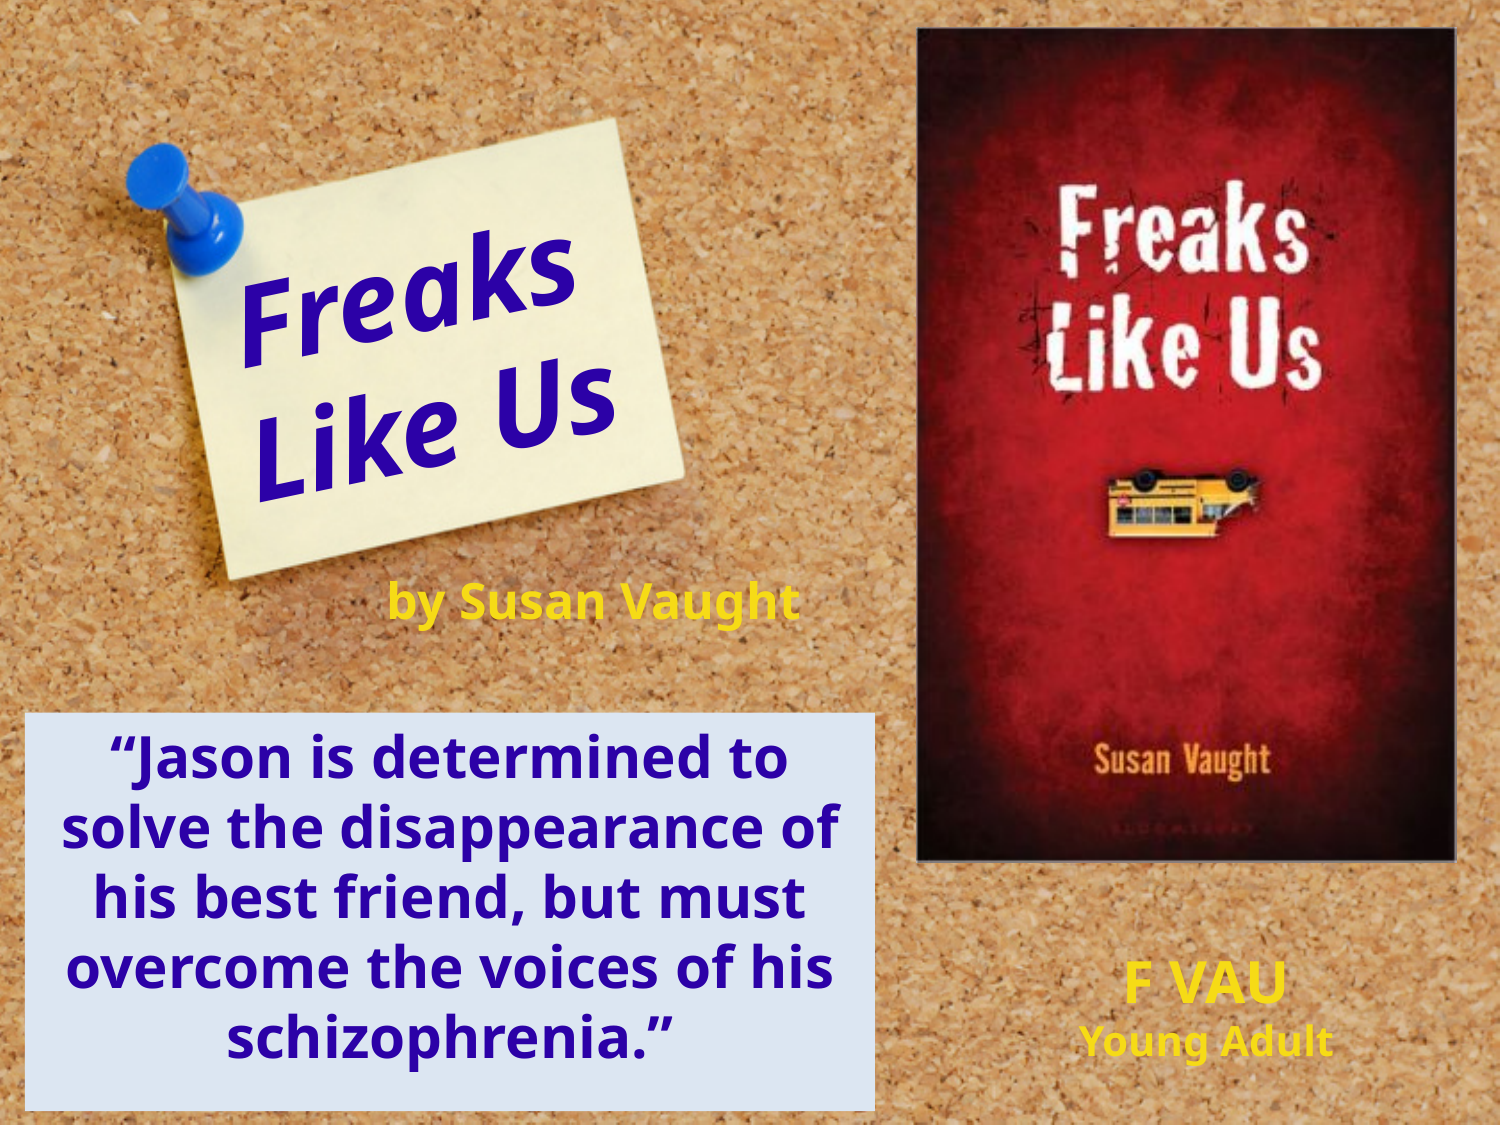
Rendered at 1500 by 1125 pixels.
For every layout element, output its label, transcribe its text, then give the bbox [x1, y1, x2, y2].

text_box F VAU Young Adult [1037, 937, 1375, 1073]
picture [0, 0, 1500, 1125]
title Freaks Like Us [162, 162, 676, 548]
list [916, 27, 1457, 863]
text_box by Susan Vaught [275, 562, 911, 637]
list “Jason is determined to solve the disappearance of his best friend, but must overcome the voices of his schizophrenia.” [24, 712, 875, 1112]
